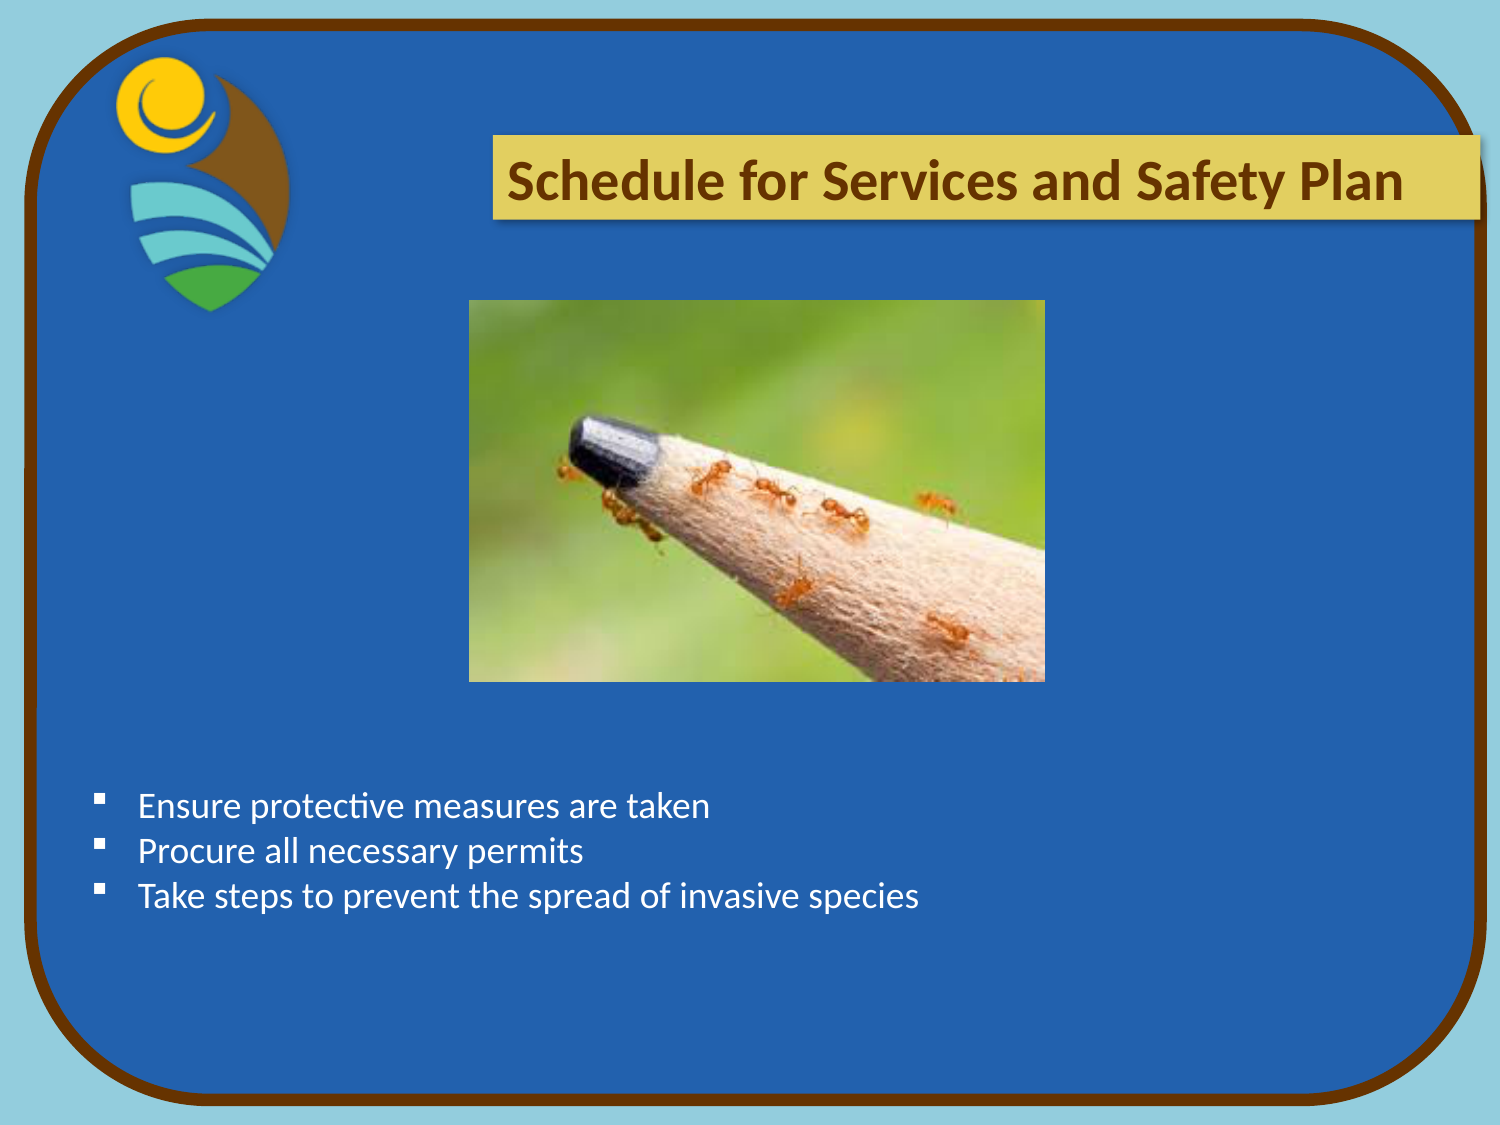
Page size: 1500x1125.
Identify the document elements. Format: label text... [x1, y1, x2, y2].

picture [116, 57, 295, 313]
text_box Schedule for Services and Safety Plan [492, 135, 1481, 220]
text_box [28, 22, 1483, 1103]
picture [469, 300, 1045, 683]
text_box Ensure protective measures are taken Procure all necessary permits Take steps to prevent the spread of invasive species [76, 773, 1438, 924]
